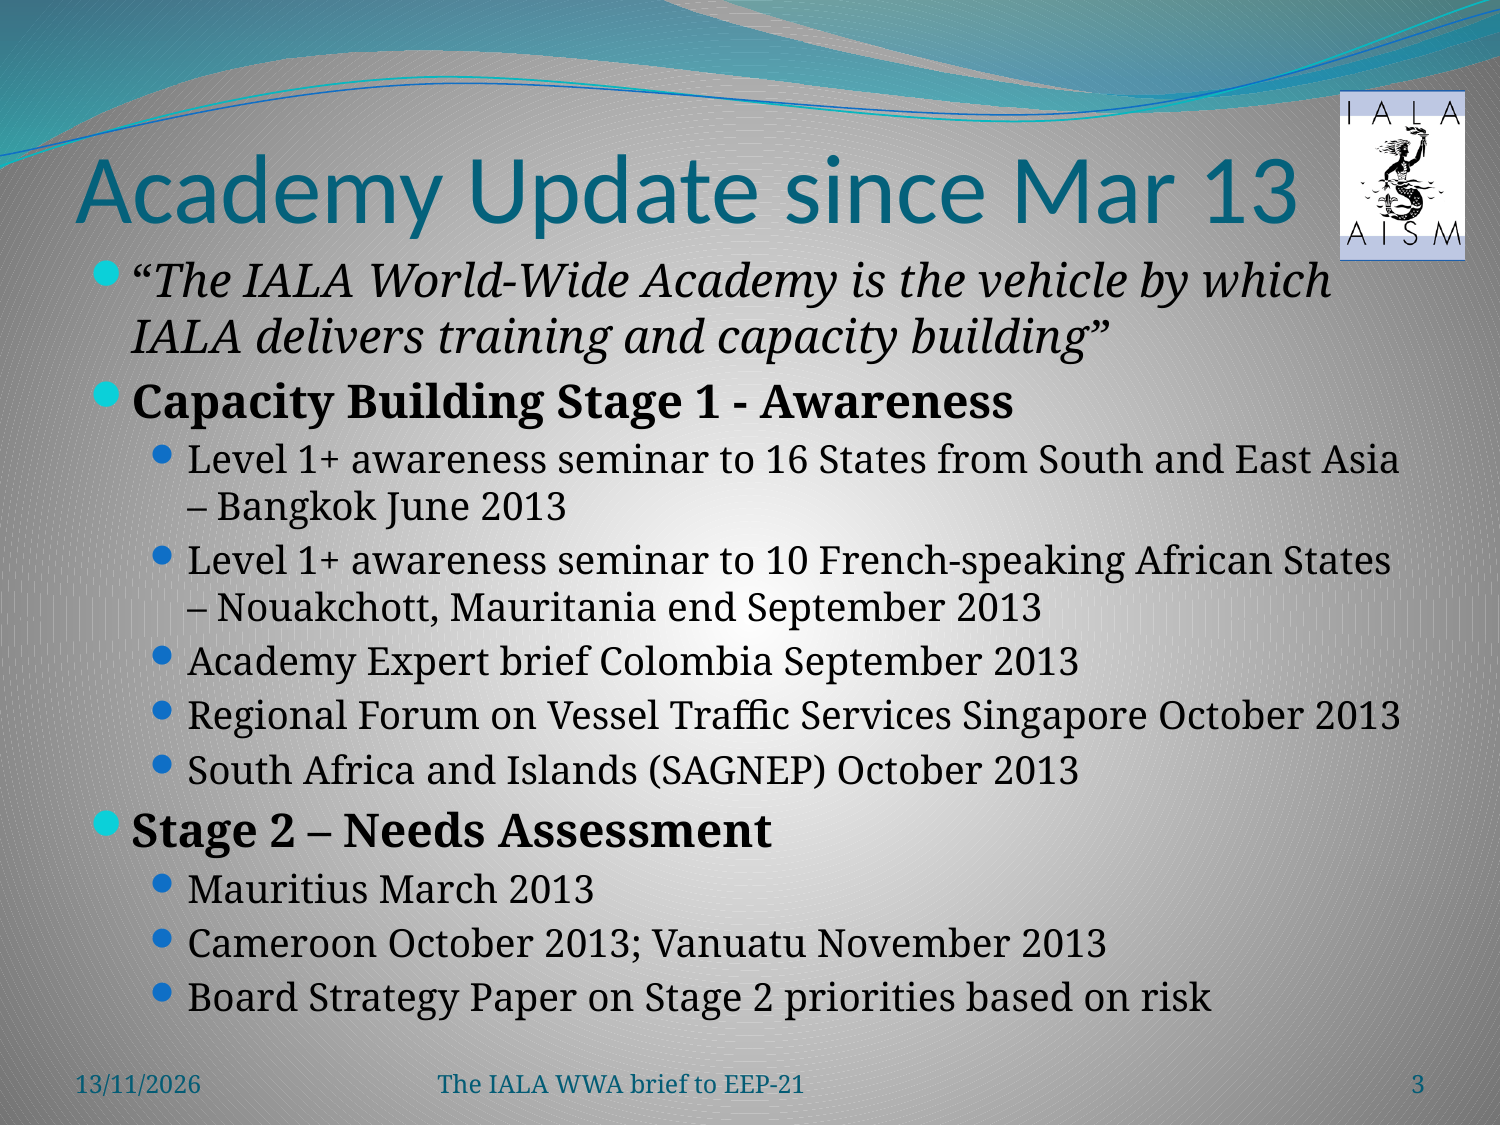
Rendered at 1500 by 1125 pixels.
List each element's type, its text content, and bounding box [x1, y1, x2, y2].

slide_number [75, 1042, 425, 1103]
title Academy Update since Mar 13 [75, 115, 1317, 243]
footer The IALA WWA brief to EEP-21 [437, 1042, 988, 1103]
list “The IALA World-Wide Academy is the vehicle by which IALA delivers training and capacity building” Capacity Building Stage 1 - Awareness Level 1+ awareness seminar to 16 States from South and East Asia – Bangkok June 2013 Level 1+ awareness seminar to 10 French-speaking African States – Nouakchott, Mauritania end September 2013 Academy Expert brief Colombia September 2013 Regional Forum on Vessel Traffic Services Singapore October 2013 South Africa and Islands (SAGNEP) October 2013 Stage 2 – Needs Assessment Mauritius March 2013 Cameroon October 2013; Vanuatu November 2013 Board Strategy Paper on Stage 2 priorities based on risk [75, 243, 1425, 1038]
slide_number 3 [1299, 1042, 1425, 1103]
picture [1340, 90, 1465, 261]
